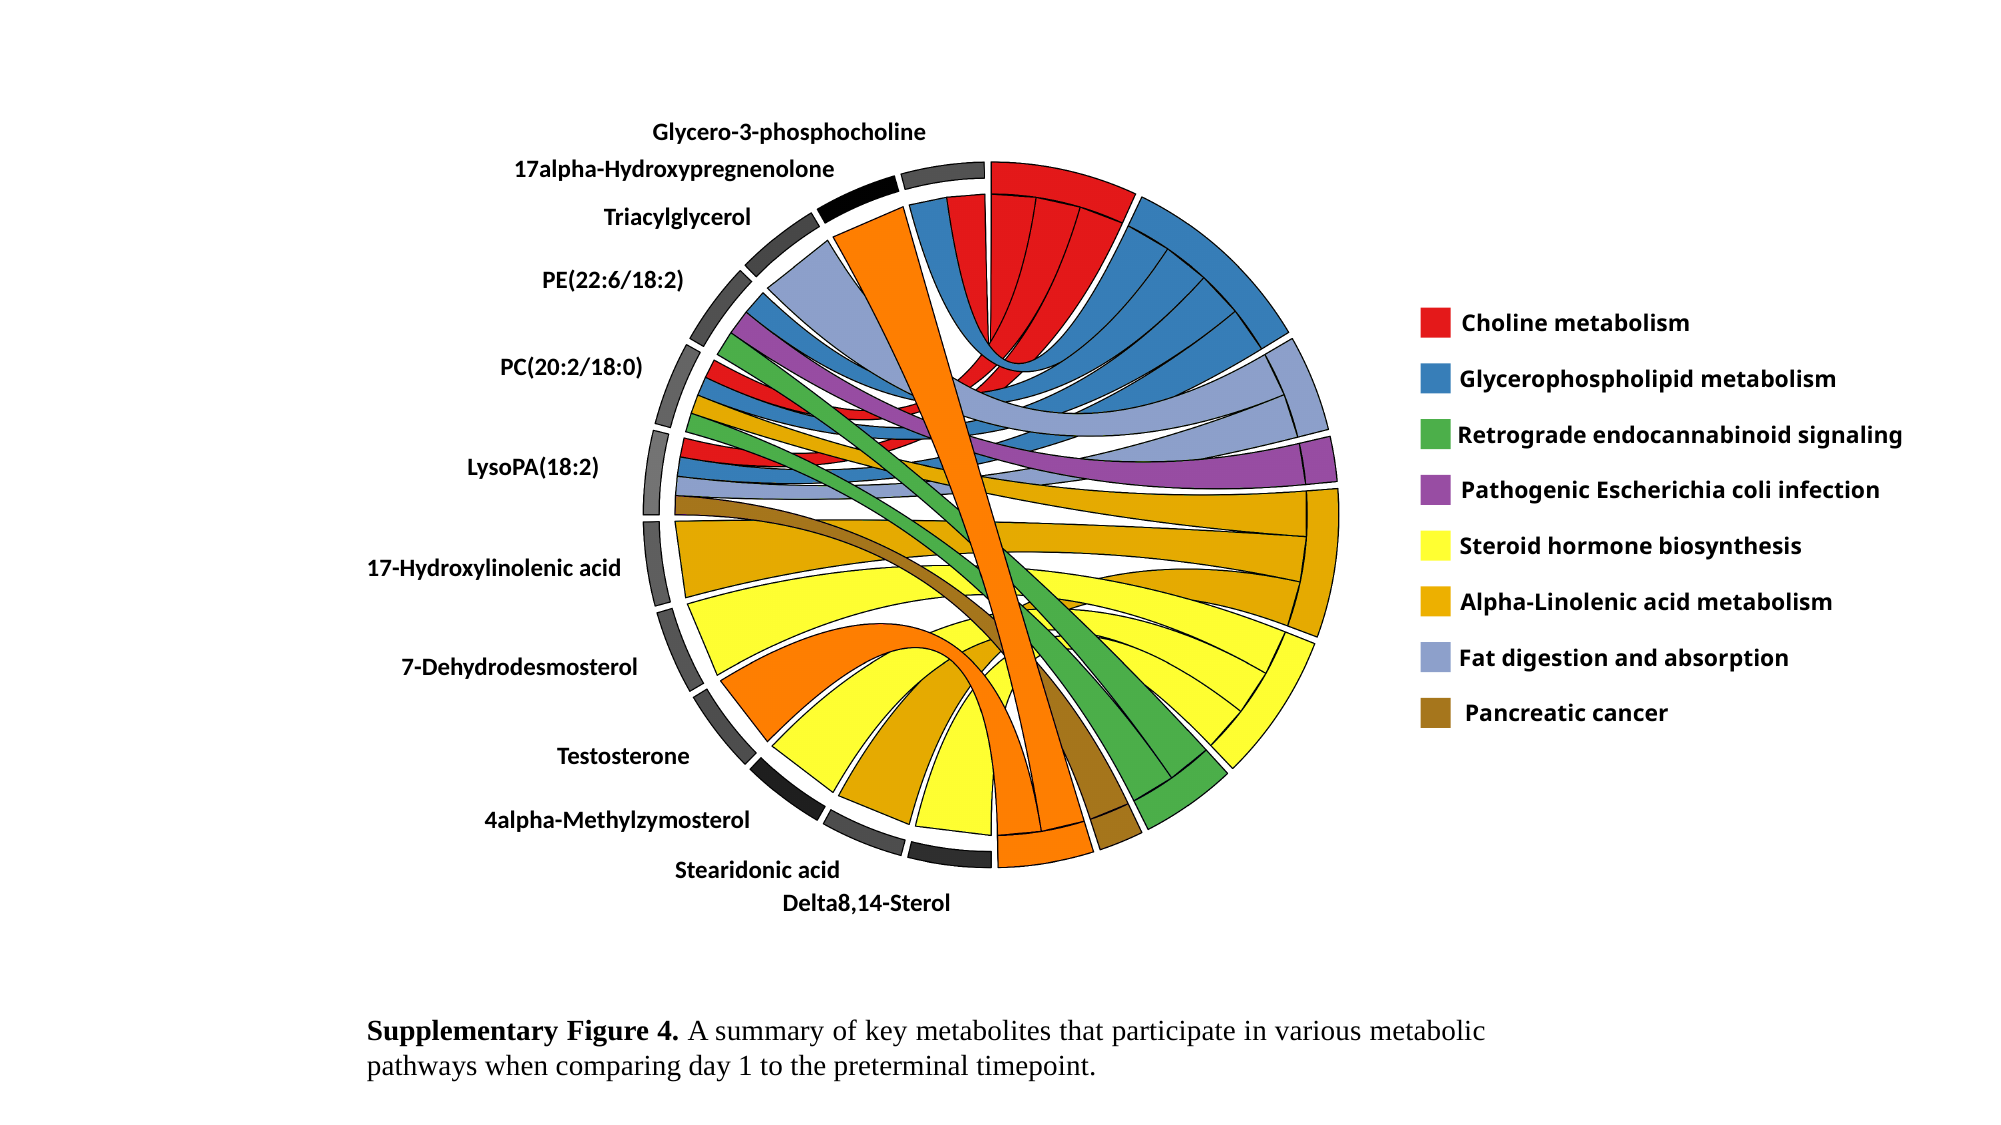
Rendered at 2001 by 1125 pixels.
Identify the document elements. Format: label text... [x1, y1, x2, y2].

text_box Supplementary Figure 4. A summary of key metabolites that participate in various metabolic pathways when comparing day 1 to the preterminal timepoint. [352, 1003, 1502, 1089]
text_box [351, 69, 1911, 941]
